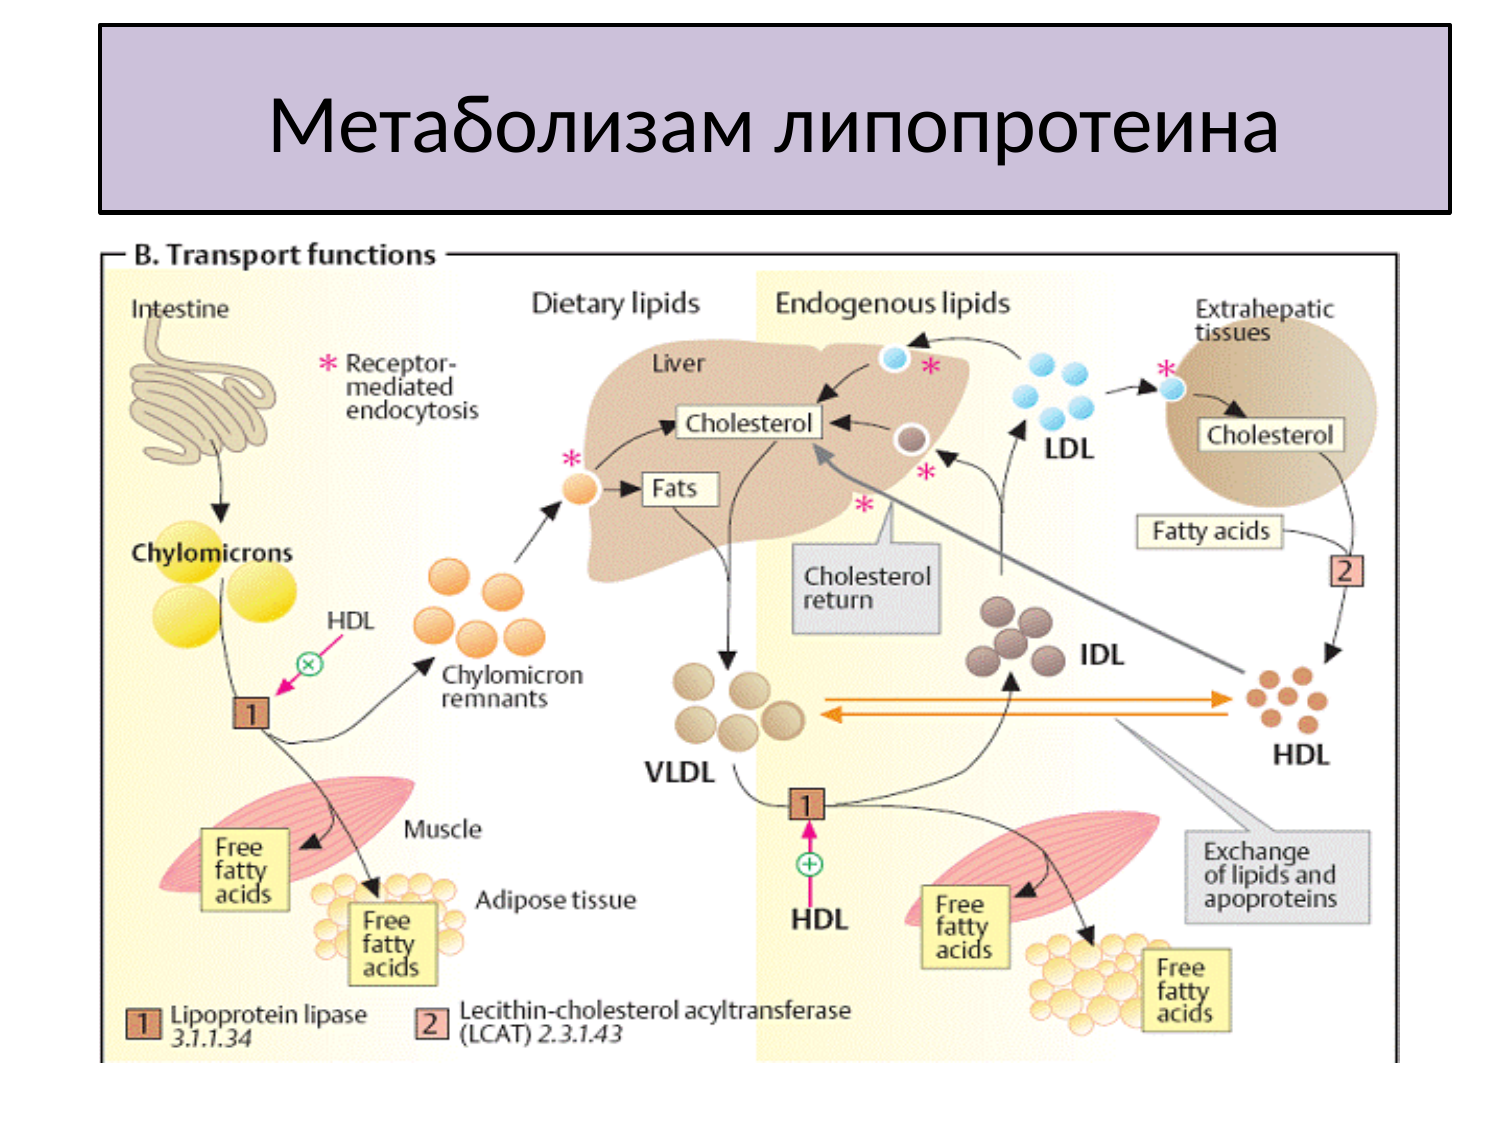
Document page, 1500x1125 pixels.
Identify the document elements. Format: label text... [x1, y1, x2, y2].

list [99, 237, 1401, 1063]
title Метаболизам липопротеина [98, 23, 1452, 215]
